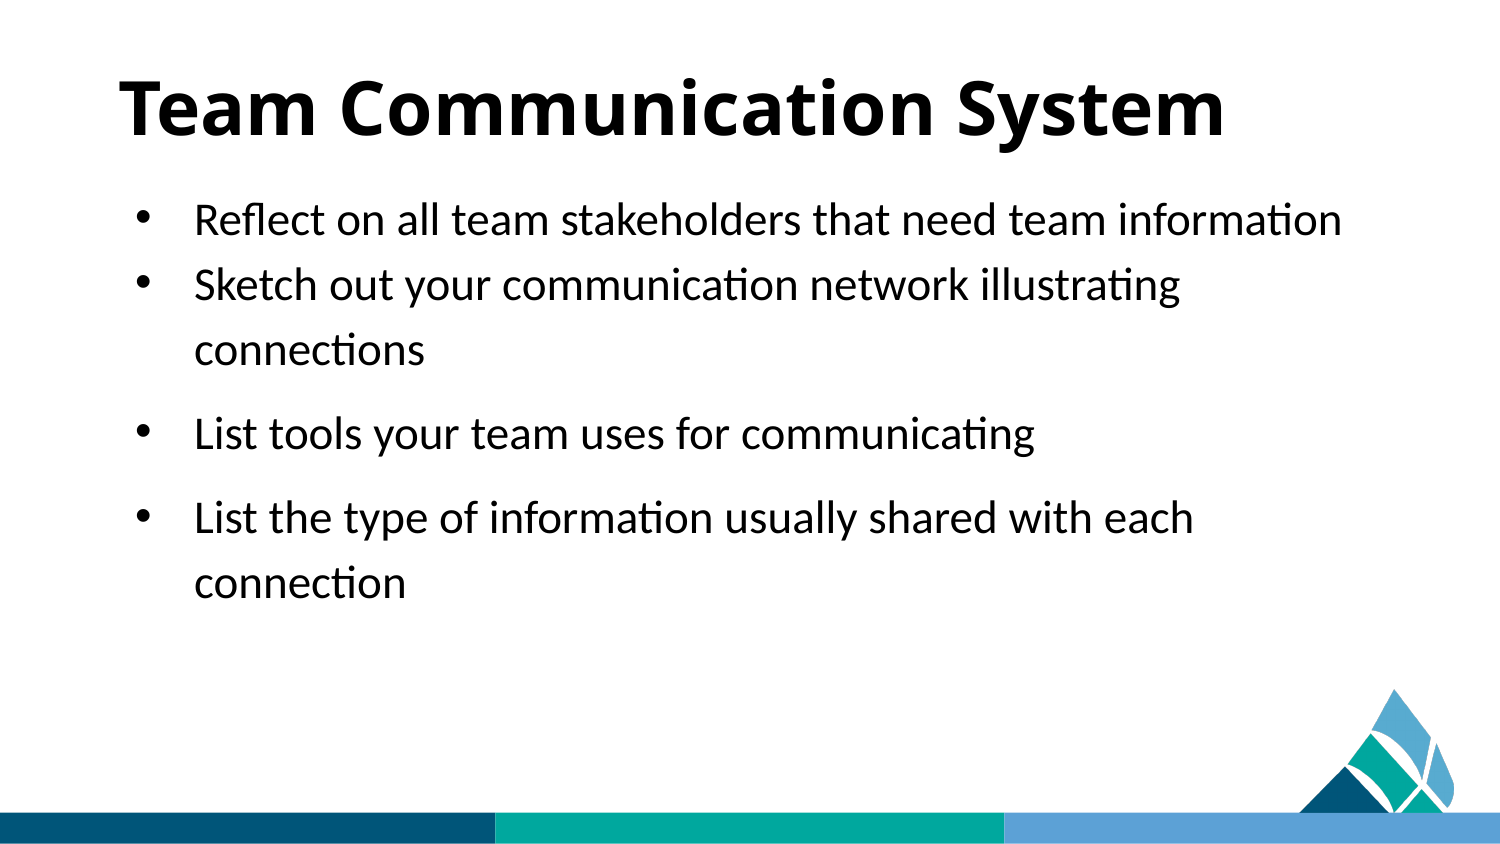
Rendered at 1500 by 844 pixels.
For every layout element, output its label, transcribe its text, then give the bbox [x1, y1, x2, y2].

list Reflect on all team stakeholders that need team information Sketch out your communication network illustrating connections List tools your team uses for communicating List the type of information usually shared with each connection [103, 165, 1397, 666]
title Team Communication System [103, 44, 1397, 165]
picture [1299, 689, 1454, 813]
